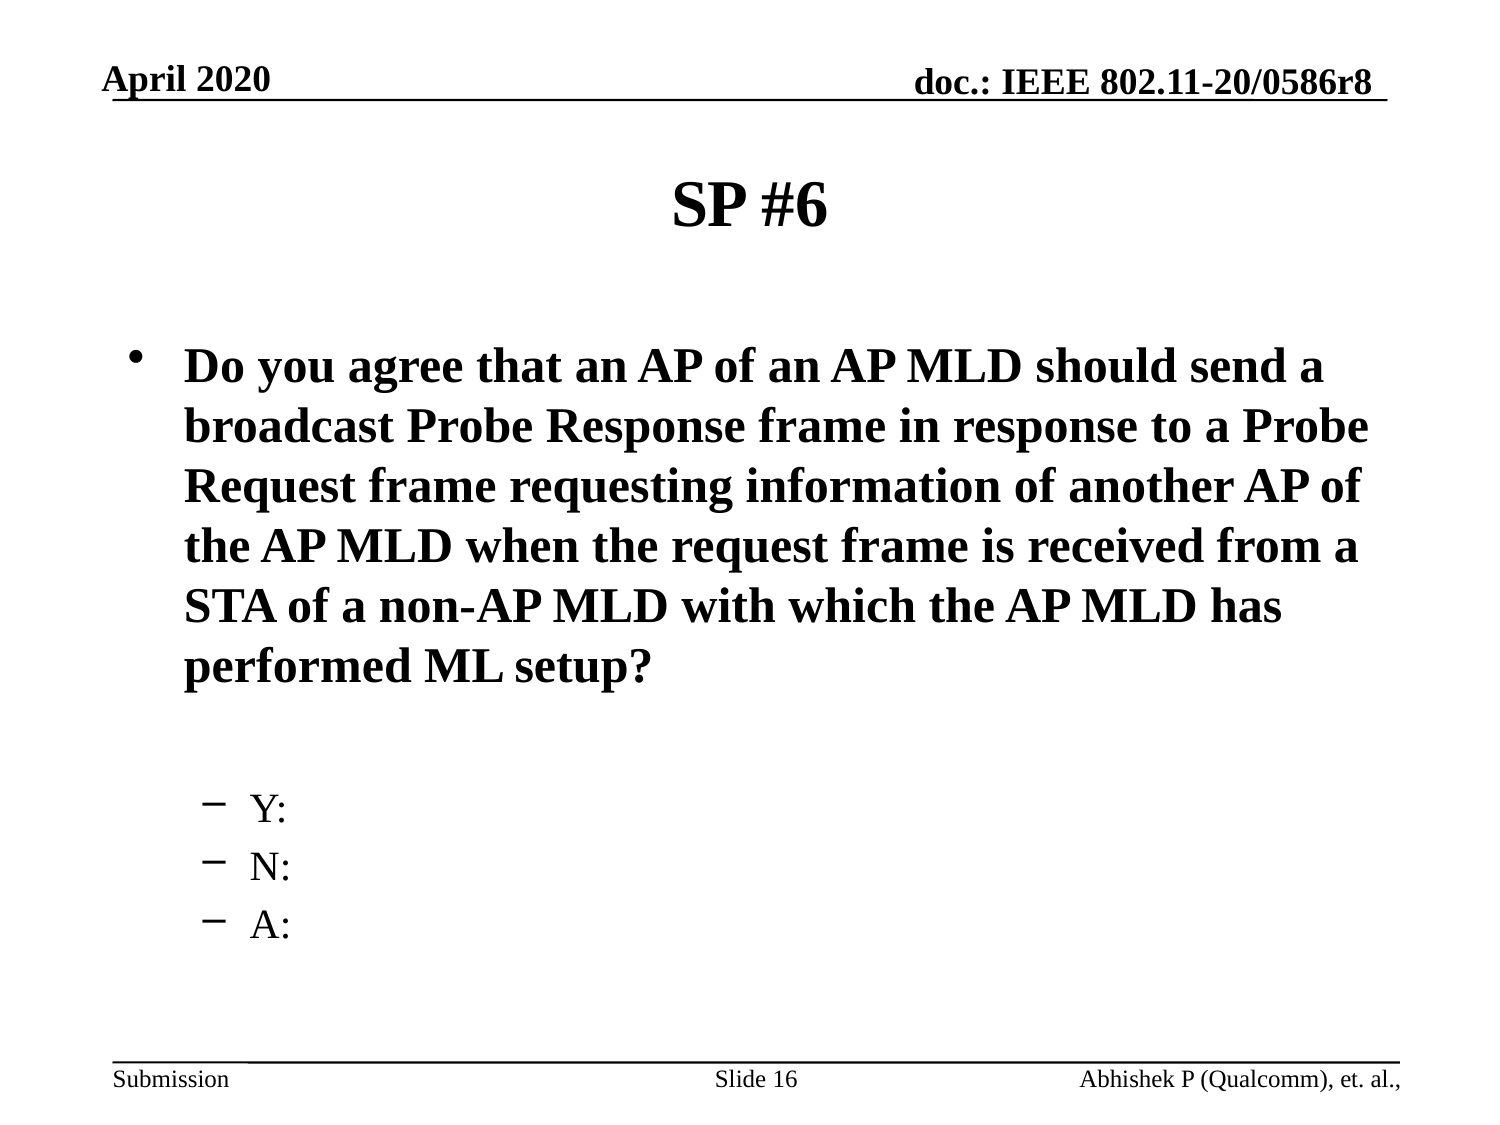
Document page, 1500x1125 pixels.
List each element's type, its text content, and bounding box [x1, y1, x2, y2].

list Do you agree that an AP of an AP MLD should send a broadcast Probe Response frame in response to a Probe Request frame requesting information of another AP of the AP MLD when the request frame is received from a STA of a non-AP MLD with which the AP MLD has performed ML setup? Y: N: A: [112, 324, 1388, 1052]
title SP #6 [112, 112, 1388, 288]
footer Abhishek P (Qualcomm), et. al., [949, 1061, 1402, 1093]
slide_number Slide 16 [712, 1061, 801, 1093]
